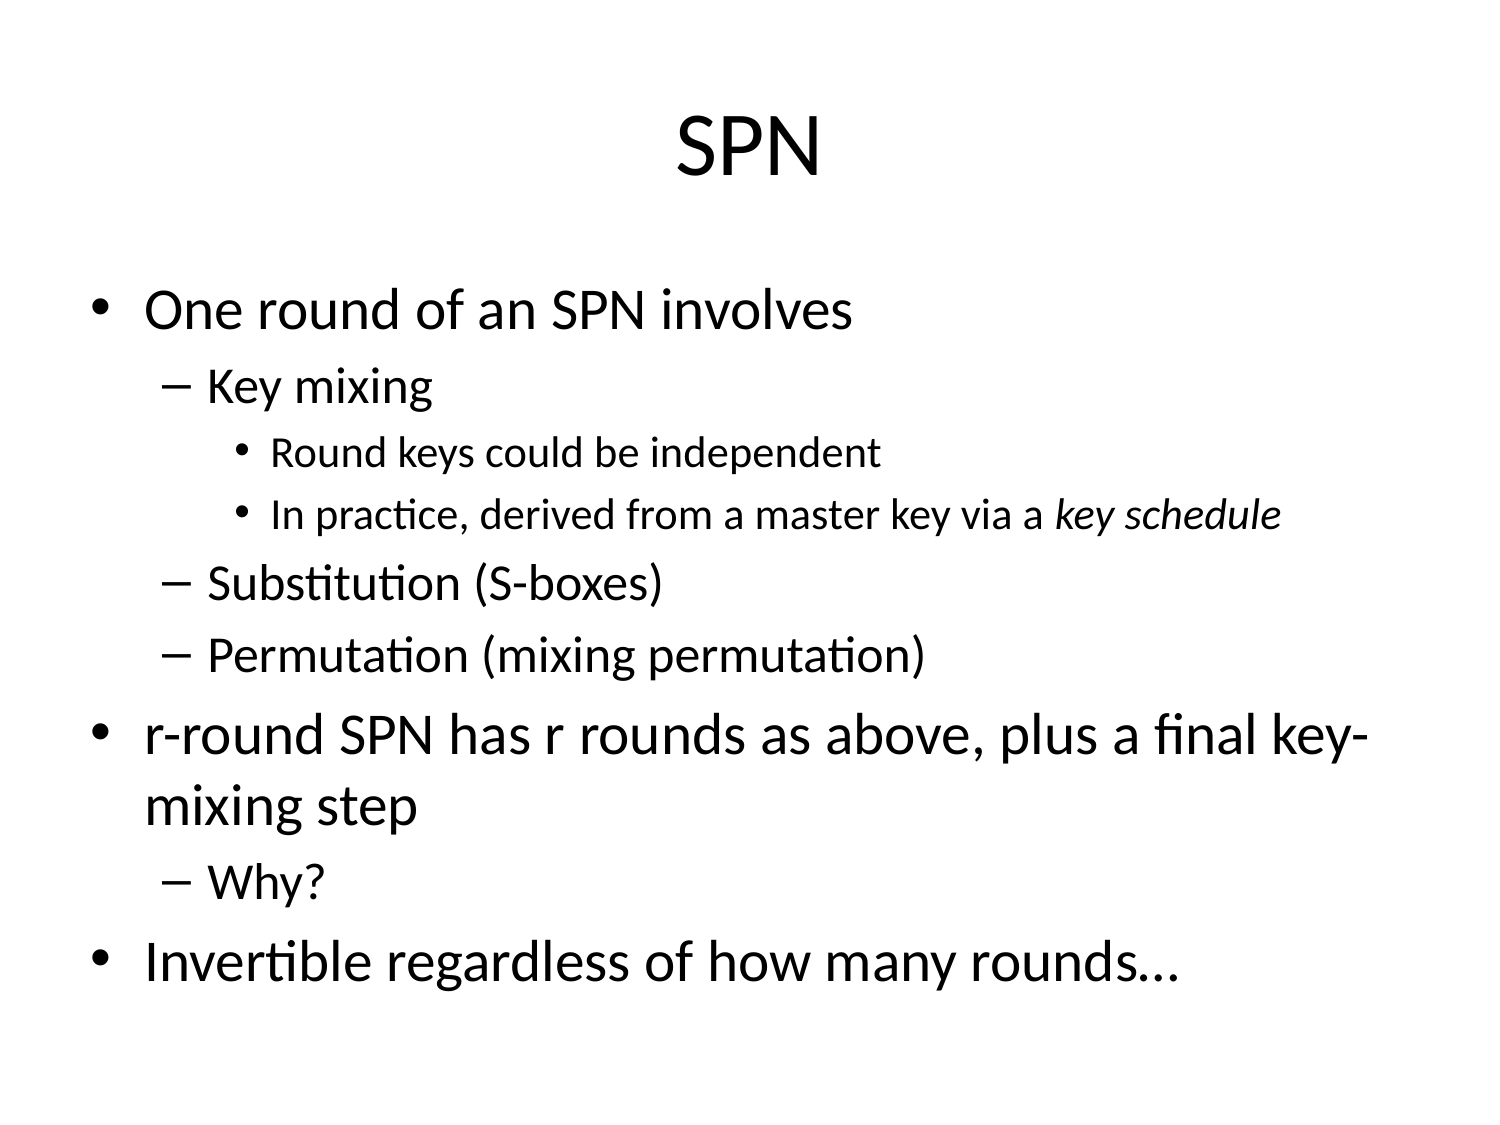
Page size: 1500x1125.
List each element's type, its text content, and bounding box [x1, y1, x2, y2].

title SPN [75, 45, 1425, 233]
list One round of an SPN involves Key mixing Round keys could be independent In practice, derived from a master key via a key schedule Substitution (S-boxes) Permutation (mixing permutation) r-round SPN has r rounds as above, plus a final key-mixing step Why? Invertible regardless of how many rounds… [75, 262, 1425, 1005]
